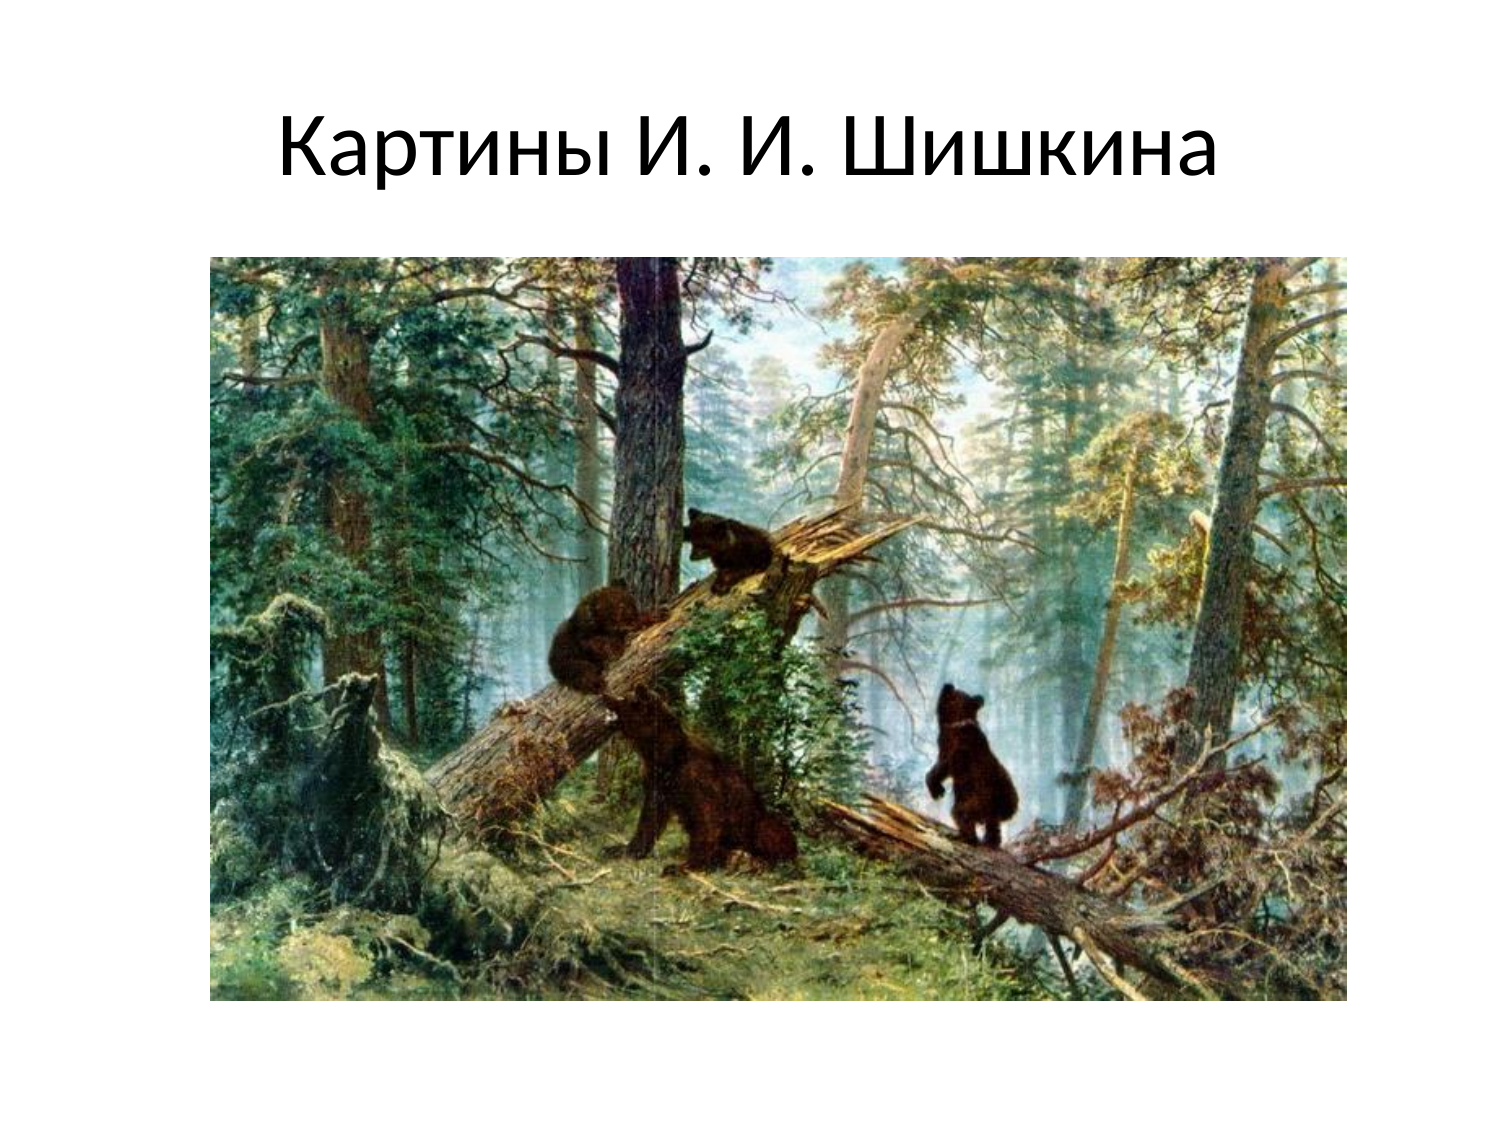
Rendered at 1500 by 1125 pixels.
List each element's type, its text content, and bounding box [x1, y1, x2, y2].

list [210, 257, 1347, 1001]
title Картины И. И. Шишкина [75, 45, 1425, 233]
